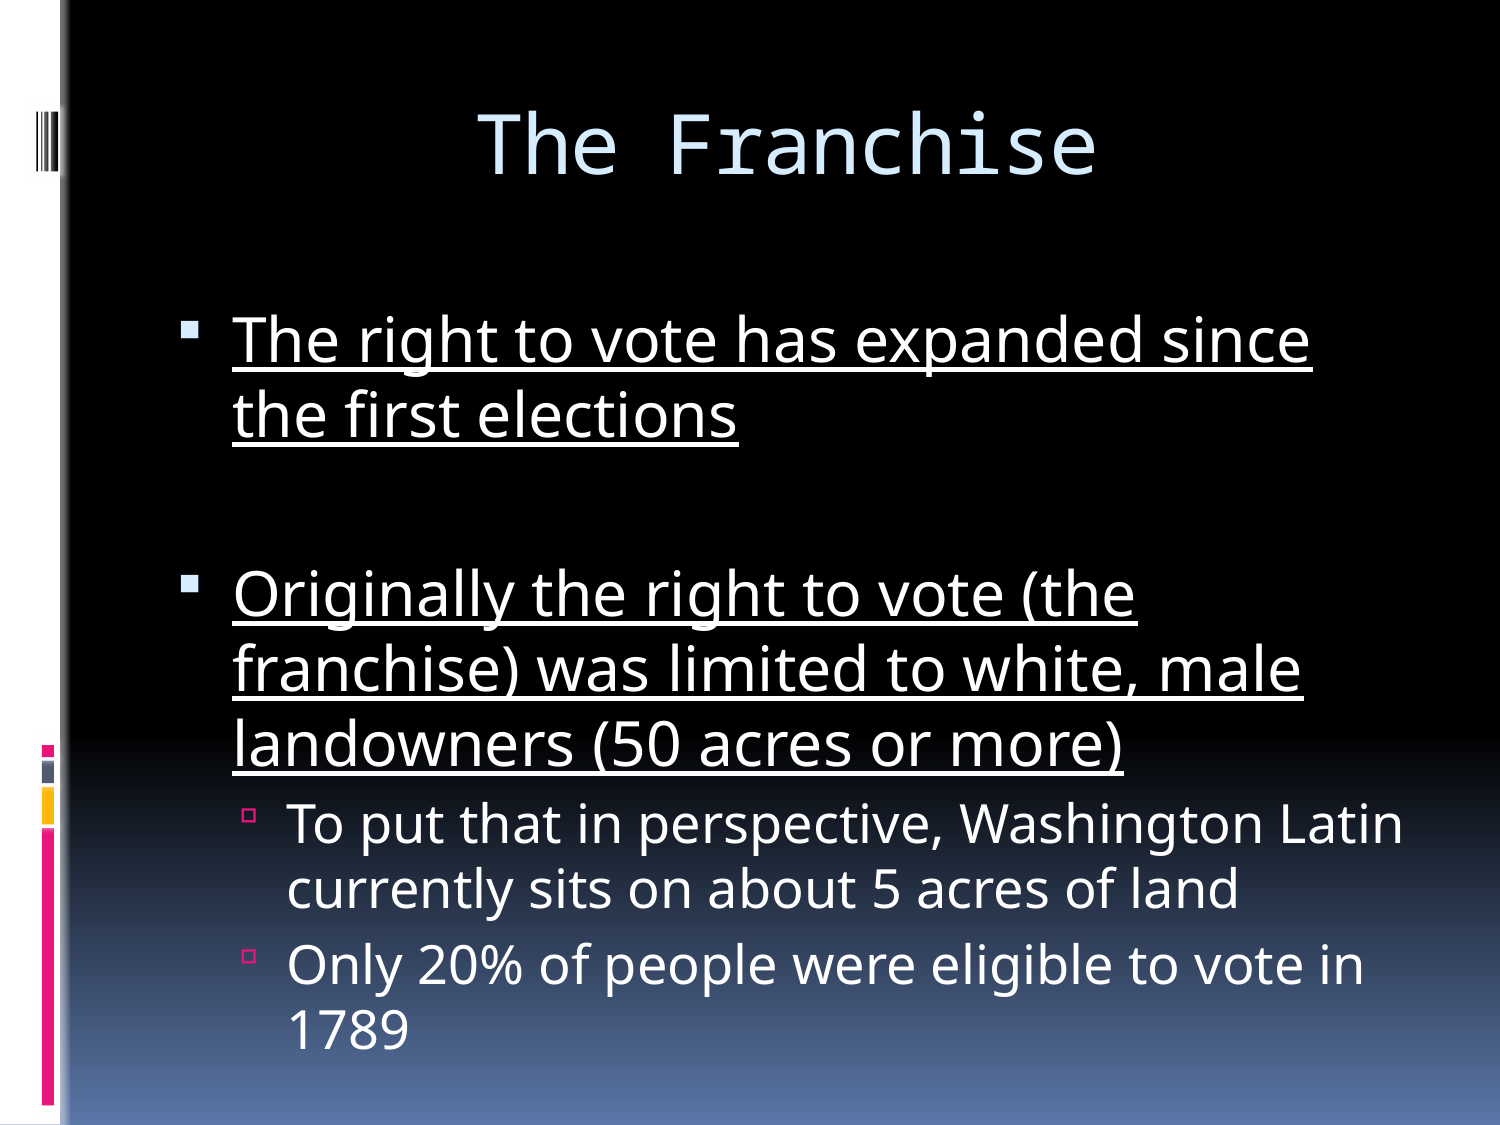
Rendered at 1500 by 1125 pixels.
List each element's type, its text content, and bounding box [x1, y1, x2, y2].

title The Franchise [150, 83, 1425, 234]
list The right to vote has expanded since the first elections Originally the right to vote (the franchise) was limited to white, male landowners (50 acres or more) To put that in perspective, Washington Latin currently sits on about 5 acres of land Only 20% of people were eligible to vote in 1789 [150, 292, 1425, 1043]
